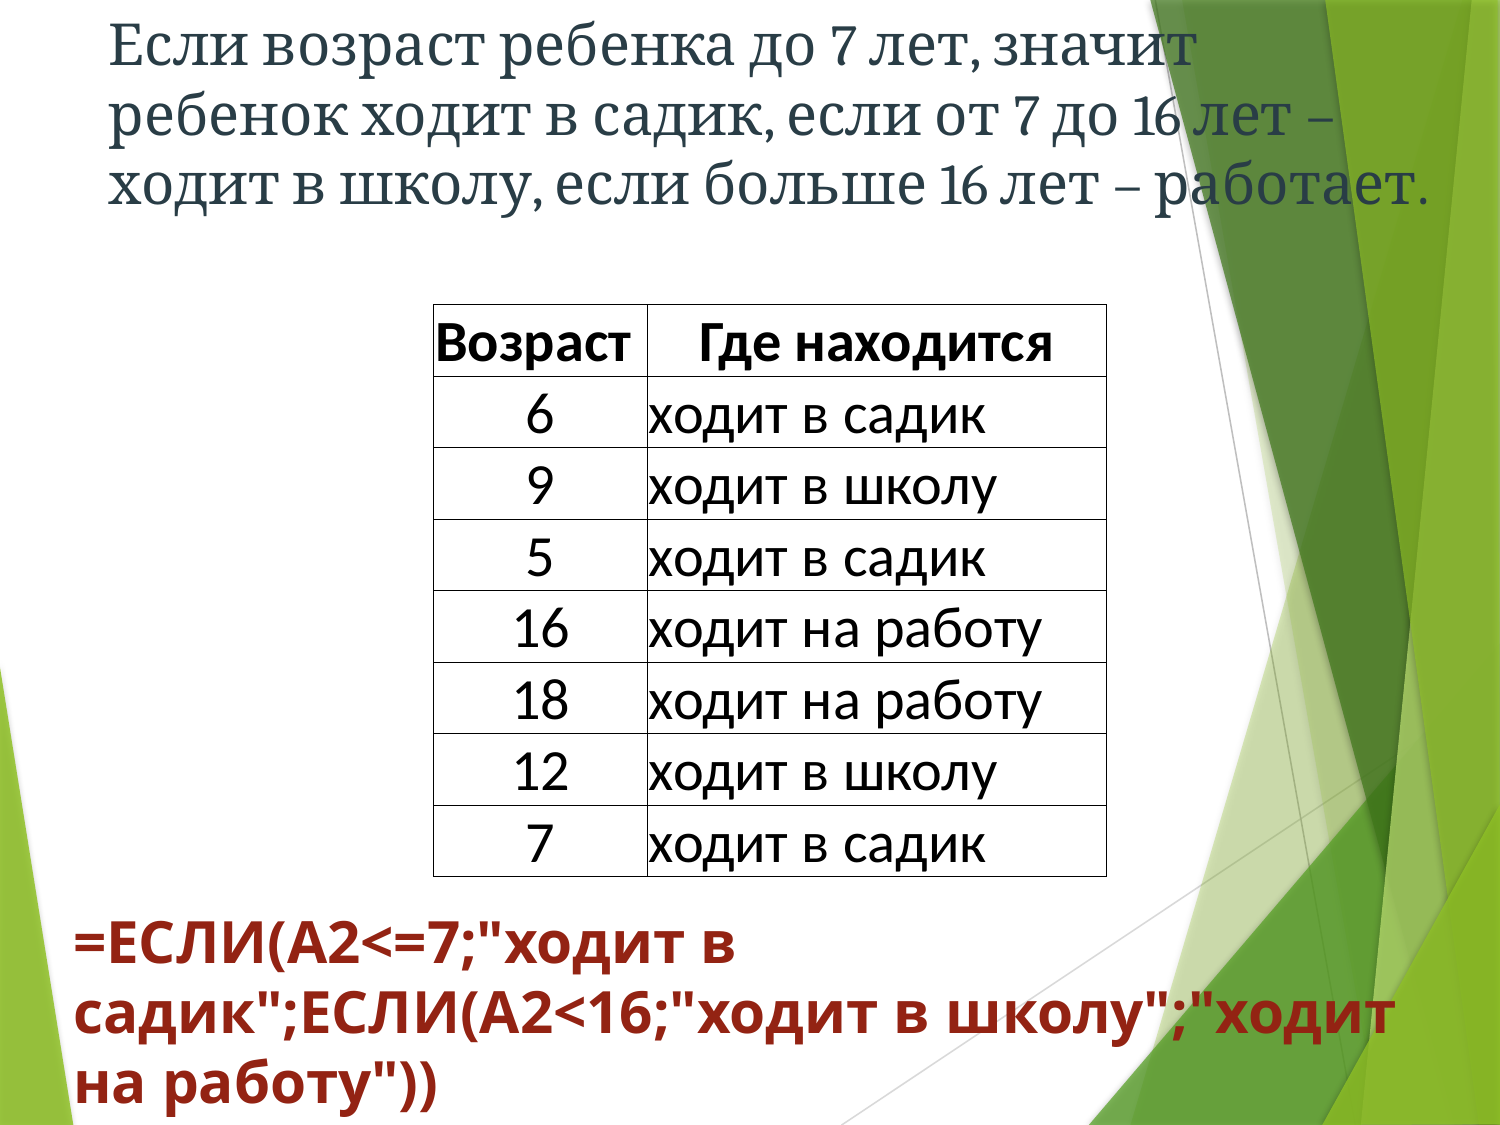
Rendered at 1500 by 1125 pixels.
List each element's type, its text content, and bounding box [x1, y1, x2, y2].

table_cell ходит в садик [648, 520, 1106, 590]
table_cell ходит в садик [648, 806, 1106, 876]
table_cell ходит в садик [648, 377, 1106, 447]
table_header Возраст [434, 305, 647, 376]
table_cell ходит в школу [648, 448, 1106, 519]
table_cell 7 [434, 806, 647, 876]
table_cell ходит на работу [648, 663, 1106, 733]
text_box =ЕСЛИ(A2<=7;"ходит в садик";ЕСЛИ(A2<16;"ходит в школу";"ходит на работу")) [58, 897, 1453, 1123]
table_cell 9 [434, 448, 647, 519]
table_cell 16 [434, 591, 647, 662]
table_cell 12 [434, 734, 647, 805]
table_cell 18 [434, 663, 647, 733]
title Если возраст ребенка до 7 лет, значит ребенок ходит в садик, если от 7 до 16 лет – ходит в школу, если больше 16 лет – работает. [93, 0, 1466, 272]
table_cell 5 [434, 520, 647, 590]
table_cell ходит на работу [648, 591, 1106, 662]
table_cell 6 [434, 377, 647, 447]
table_cell ходит в школу [648, 734, 1106, 805]
table_header Где находится [648, 305, 1106, 376]
